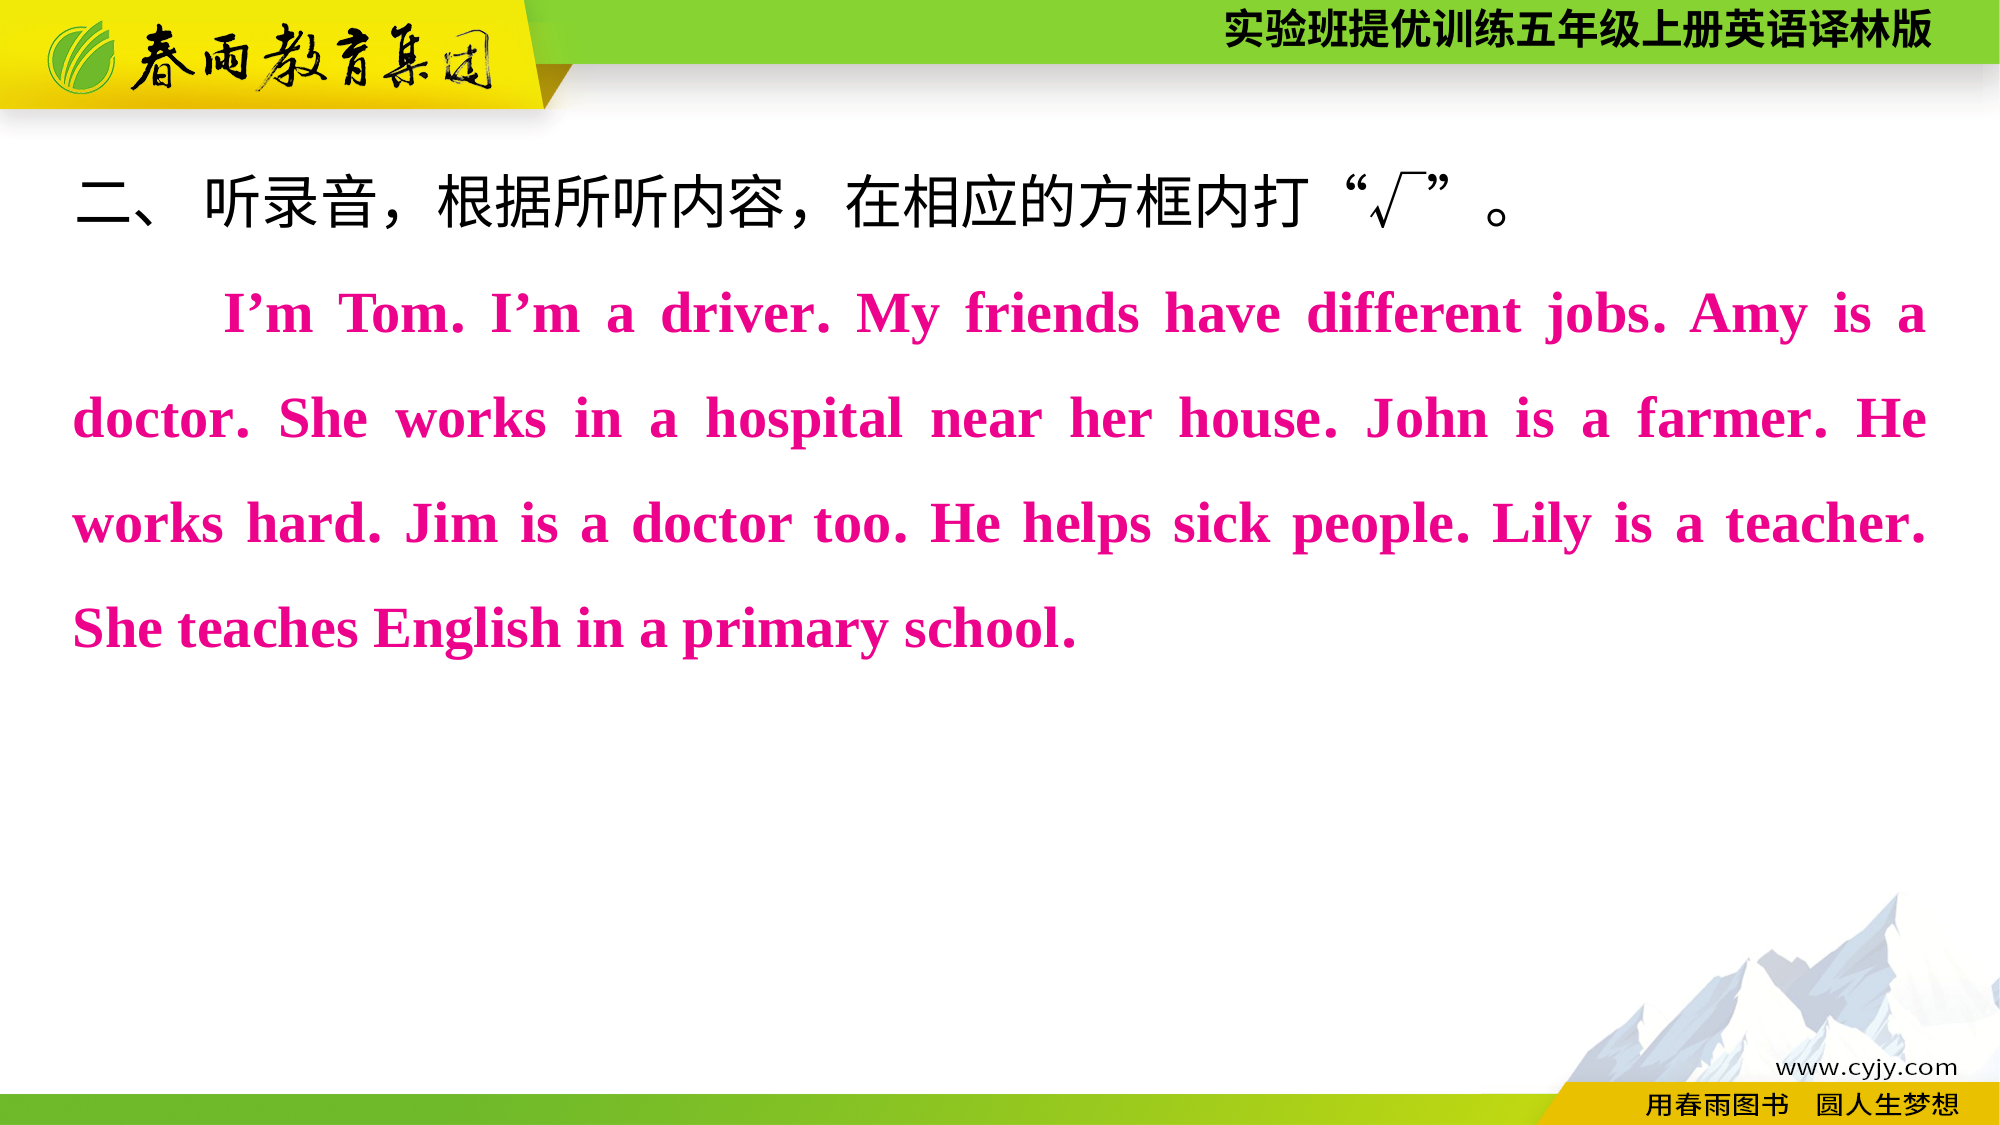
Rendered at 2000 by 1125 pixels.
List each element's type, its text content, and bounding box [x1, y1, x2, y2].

picture [0, 0, 2000, 1125]
text_box I’m Tom. I’m a driver. My friends have different jobs. Amy is a doctor. She works in a hospital near her house. John is a farmer. He works hard. Jim is a doctor too. He helps sick people. Lily is a teacher. She teaches English in a primary school. [57, 231, 1942, 667]
list 二、 听录音，根据所听内容，在相应的方框内打“√”。 [59, 122, 1944, 244]
